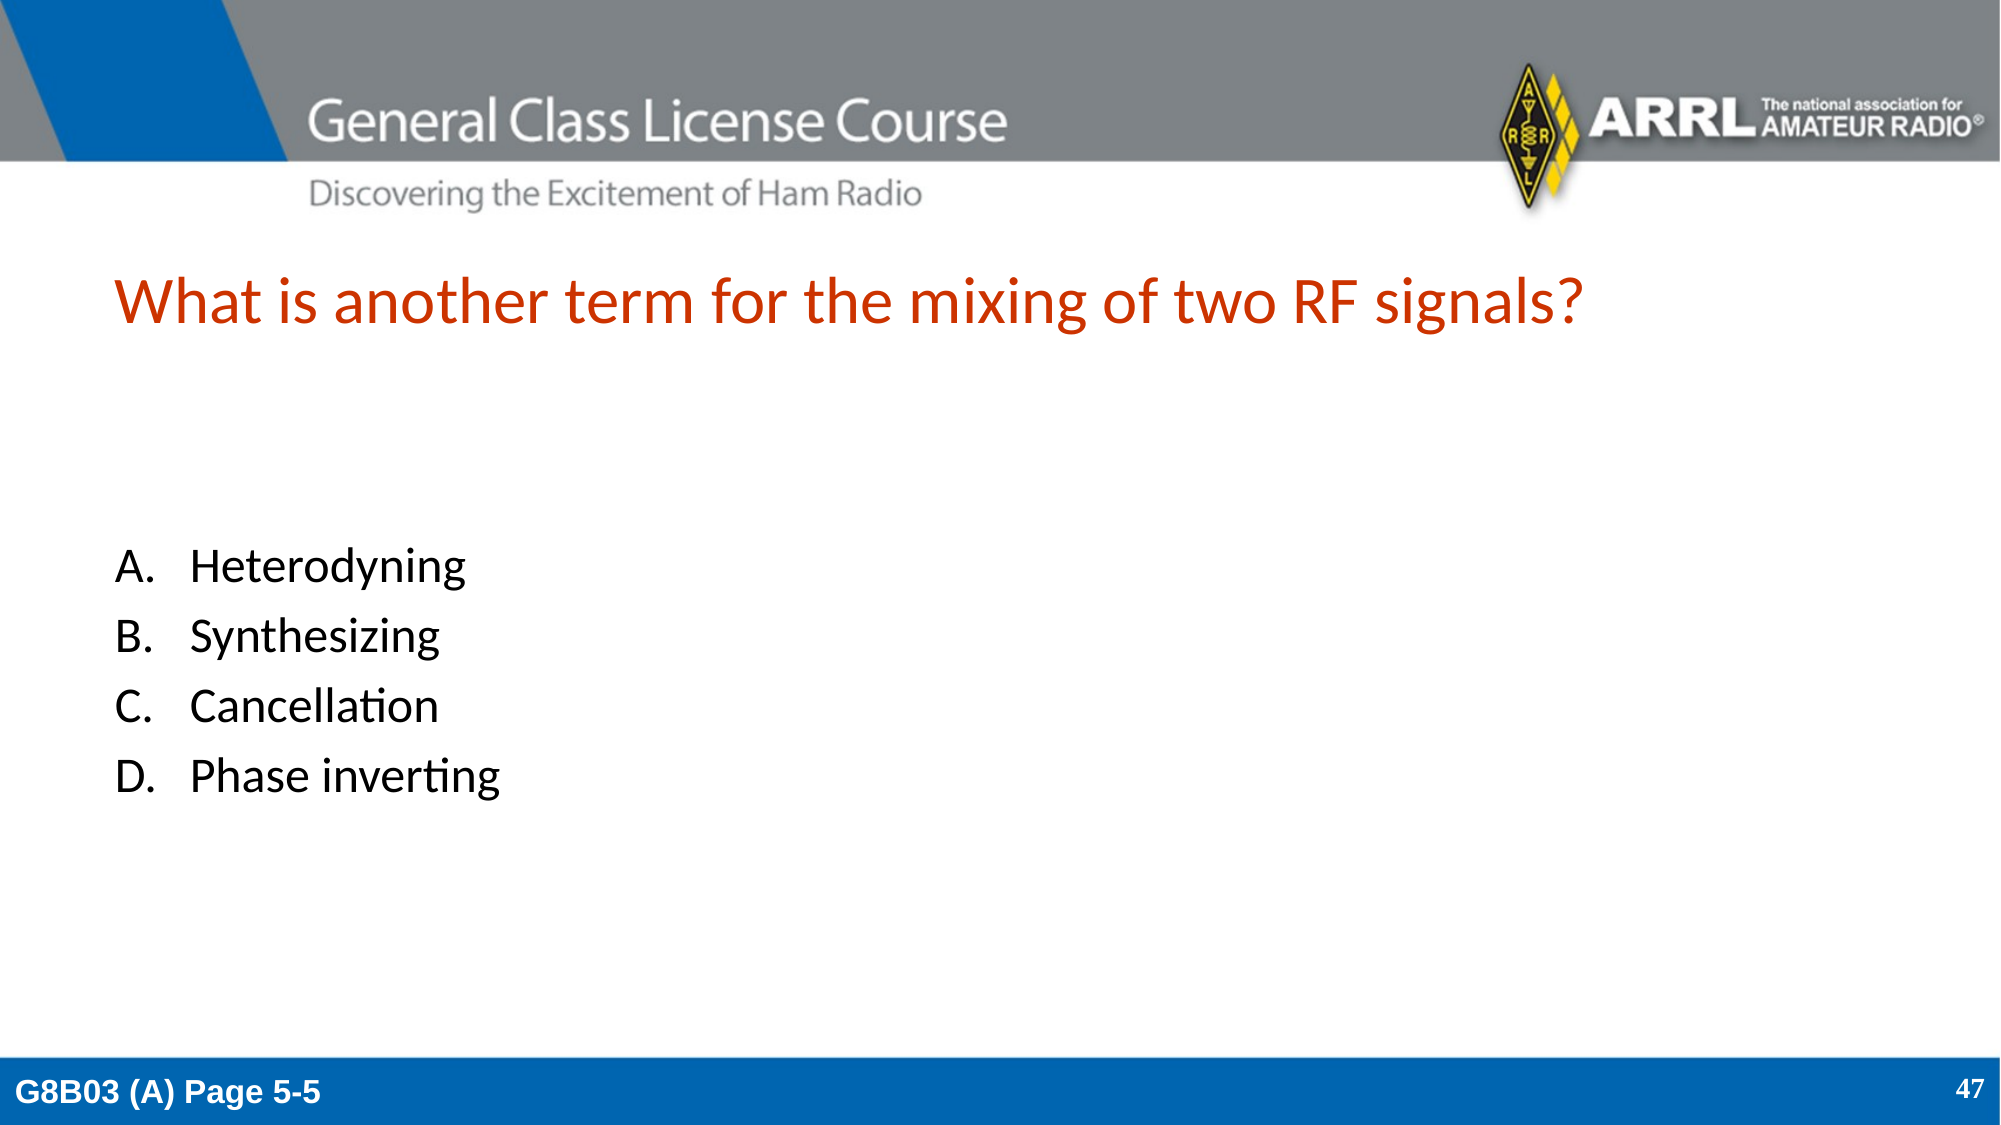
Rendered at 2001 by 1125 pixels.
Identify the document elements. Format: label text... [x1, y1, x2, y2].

list Heterodyning Synthesizing Cancellation Phase inverting [99, 525, 1900, 1005]
text_box 47 [1875, 1062, 2000, 1113]
picture [0, 0, 2001, 1125]
text_box G8B03 (A) Page 5-5 [0, 1062, 1313, 1118]
title What is another term for the mixing of two RF signals? [99, 249, 1900, 468]
